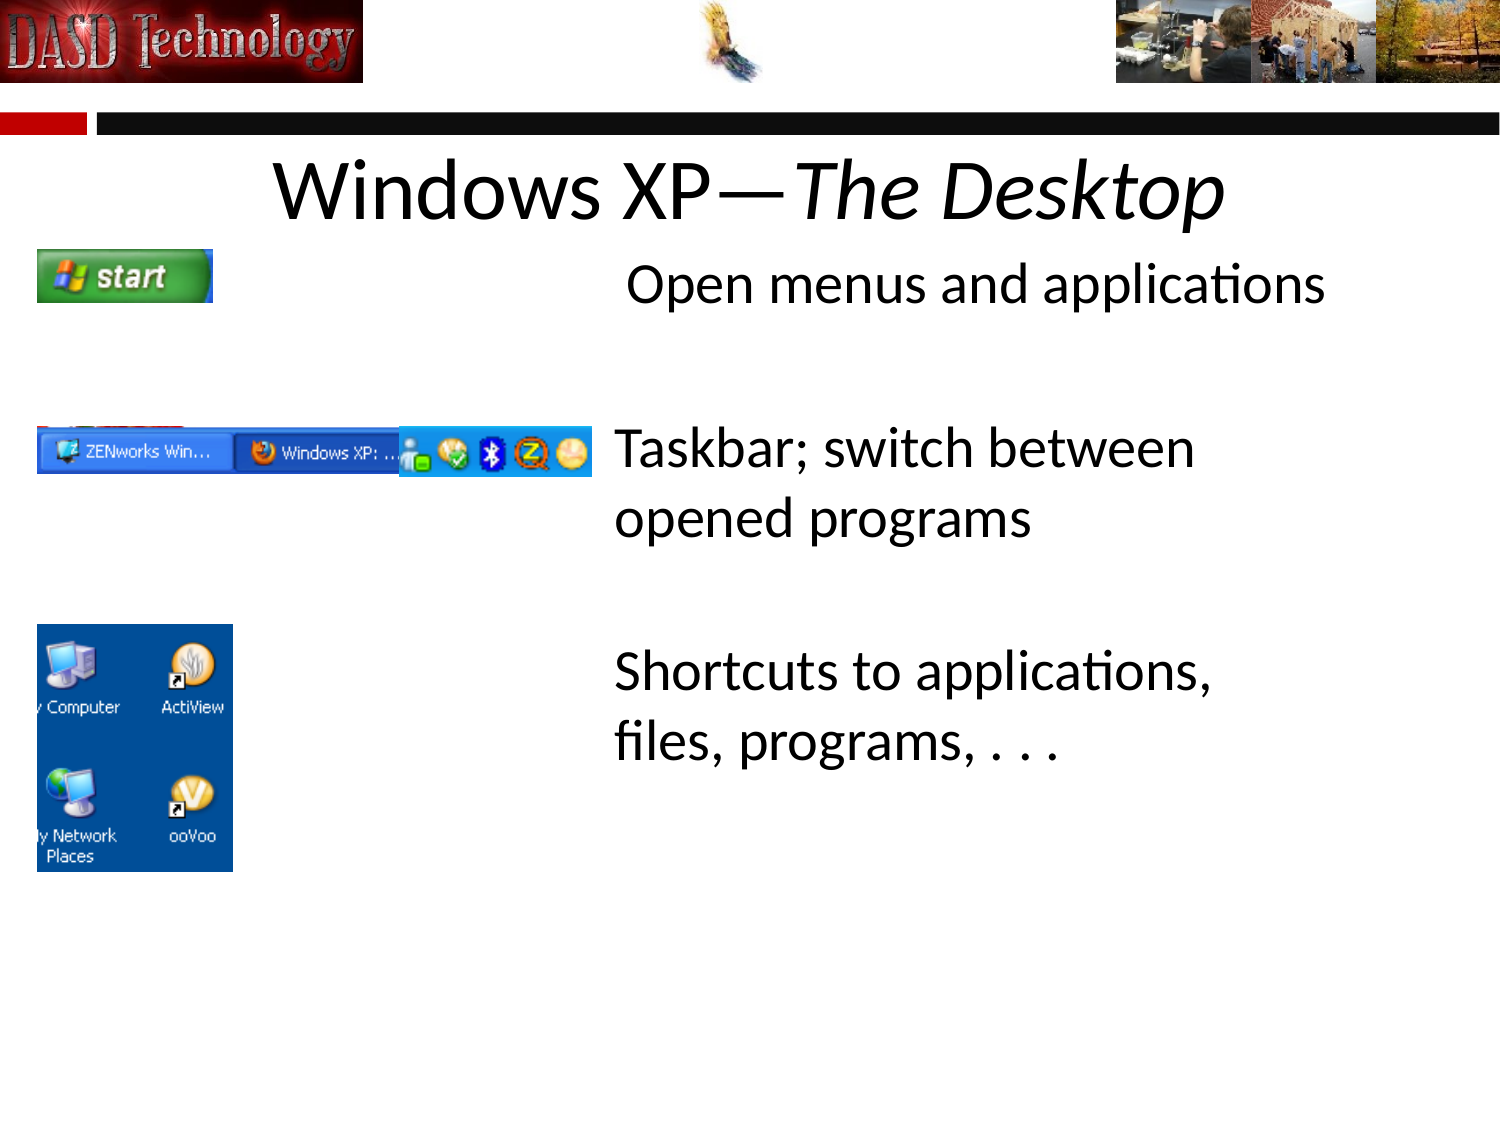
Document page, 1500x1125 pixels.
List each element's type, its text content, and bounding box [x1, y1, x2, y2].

picture [699, 0, 764, 83]
picture [0, 0, 363, 84]
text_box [37, 624, 1326, 872]
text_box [37, 401, 1376, 559]
text_box Open menus and applications [611, 237, 1342, 323]
text_box [0, 110, 89, 137]
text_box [1116, 0, 1500, 83]
text_box [95, 110, 1500, 137]
title Windows XP—The Desktop [75, 125, 1425, 246]
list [37, 249, 213, 303]
